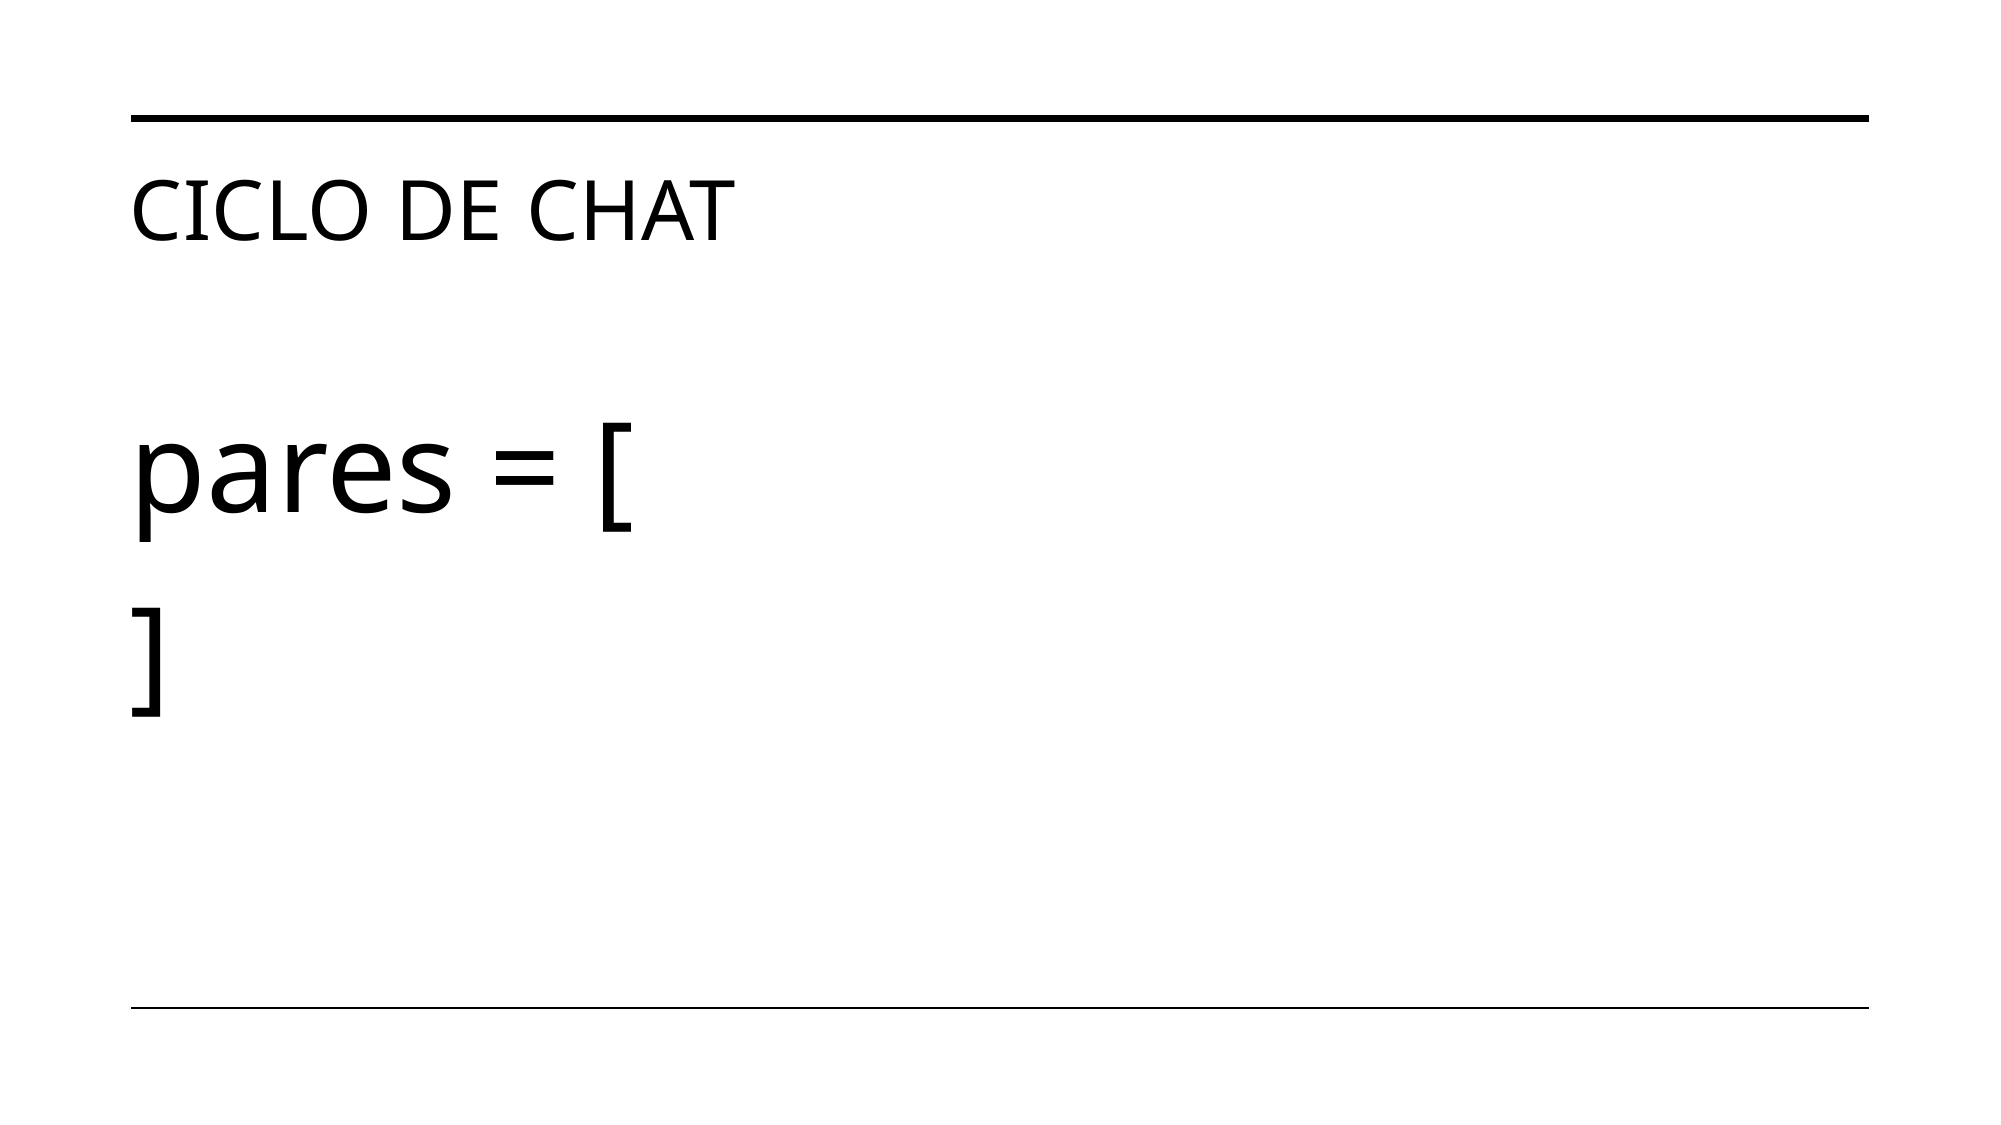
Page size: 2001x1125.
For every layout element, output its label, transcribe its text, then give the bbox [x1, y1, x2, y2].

list pares = [ ] [114, 364, 1869, 978]
title CICLO DE CHAT [114, 149, 1869, 364]
